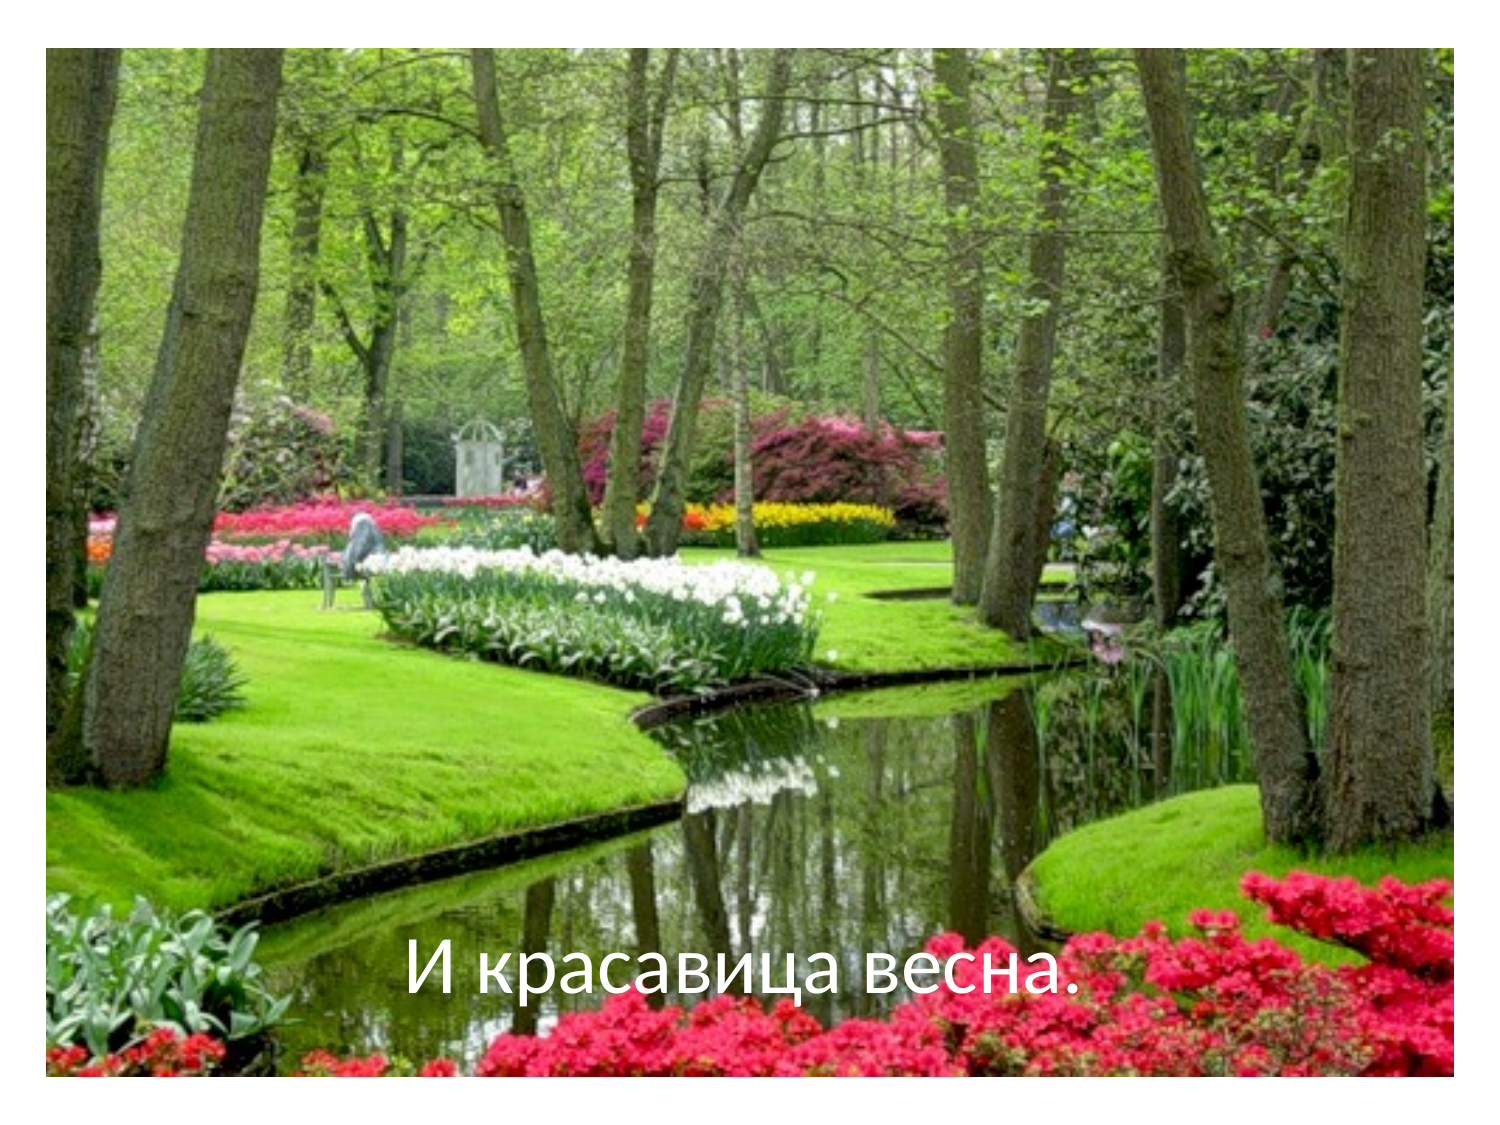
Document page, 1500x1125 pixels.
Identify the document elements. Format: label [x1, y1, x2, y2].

picture [46, 48, 1454, 1077]
